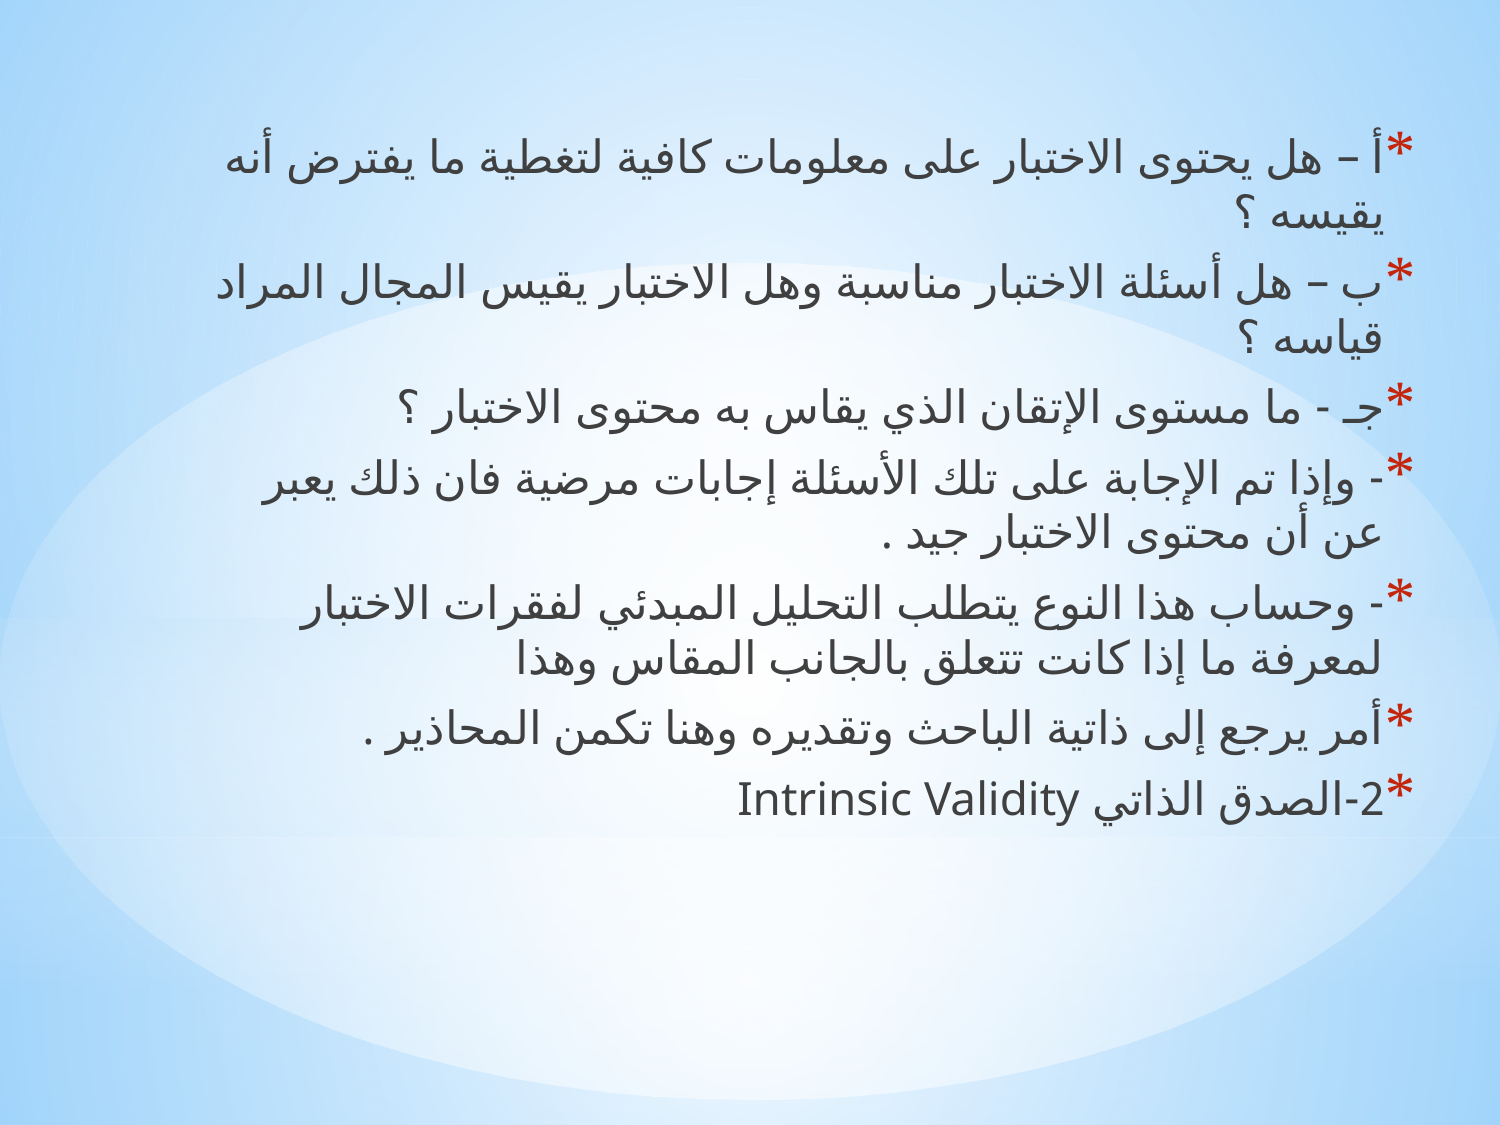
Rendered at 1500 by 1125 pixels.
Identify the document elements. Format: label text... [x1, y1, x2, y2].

list أ – هل يحتوى الاختبار على معلومات كافية لتغطية ما يفترض أنه يقيسه ؟ ب – هل أسئلة الاختبار مناسبة وهل الاختبار يقيس المجال المراد قياسه ؟ جـ - ما مستوى الإتقان الذي يقاس به محتوى الاختبار ؟ - وإذا تم الإجابة على تلك الأسئلة إجابات مرضية فان ذلك يعبر عن أن محتوى الاختبار جيد . - وحساب هذا النوع يتطلب التحليل المبدئي لفقرات الاختبار لمعرفة ما إذا كانت تتعلق بالجانب المقاس وهذا أمر يرجع إلى ذاتية الباحث وتقديره وهنا تكمن المحاذير . 2-الصدق الذاتي Intrinsic Validity [187, 120, 1438, 1038]
